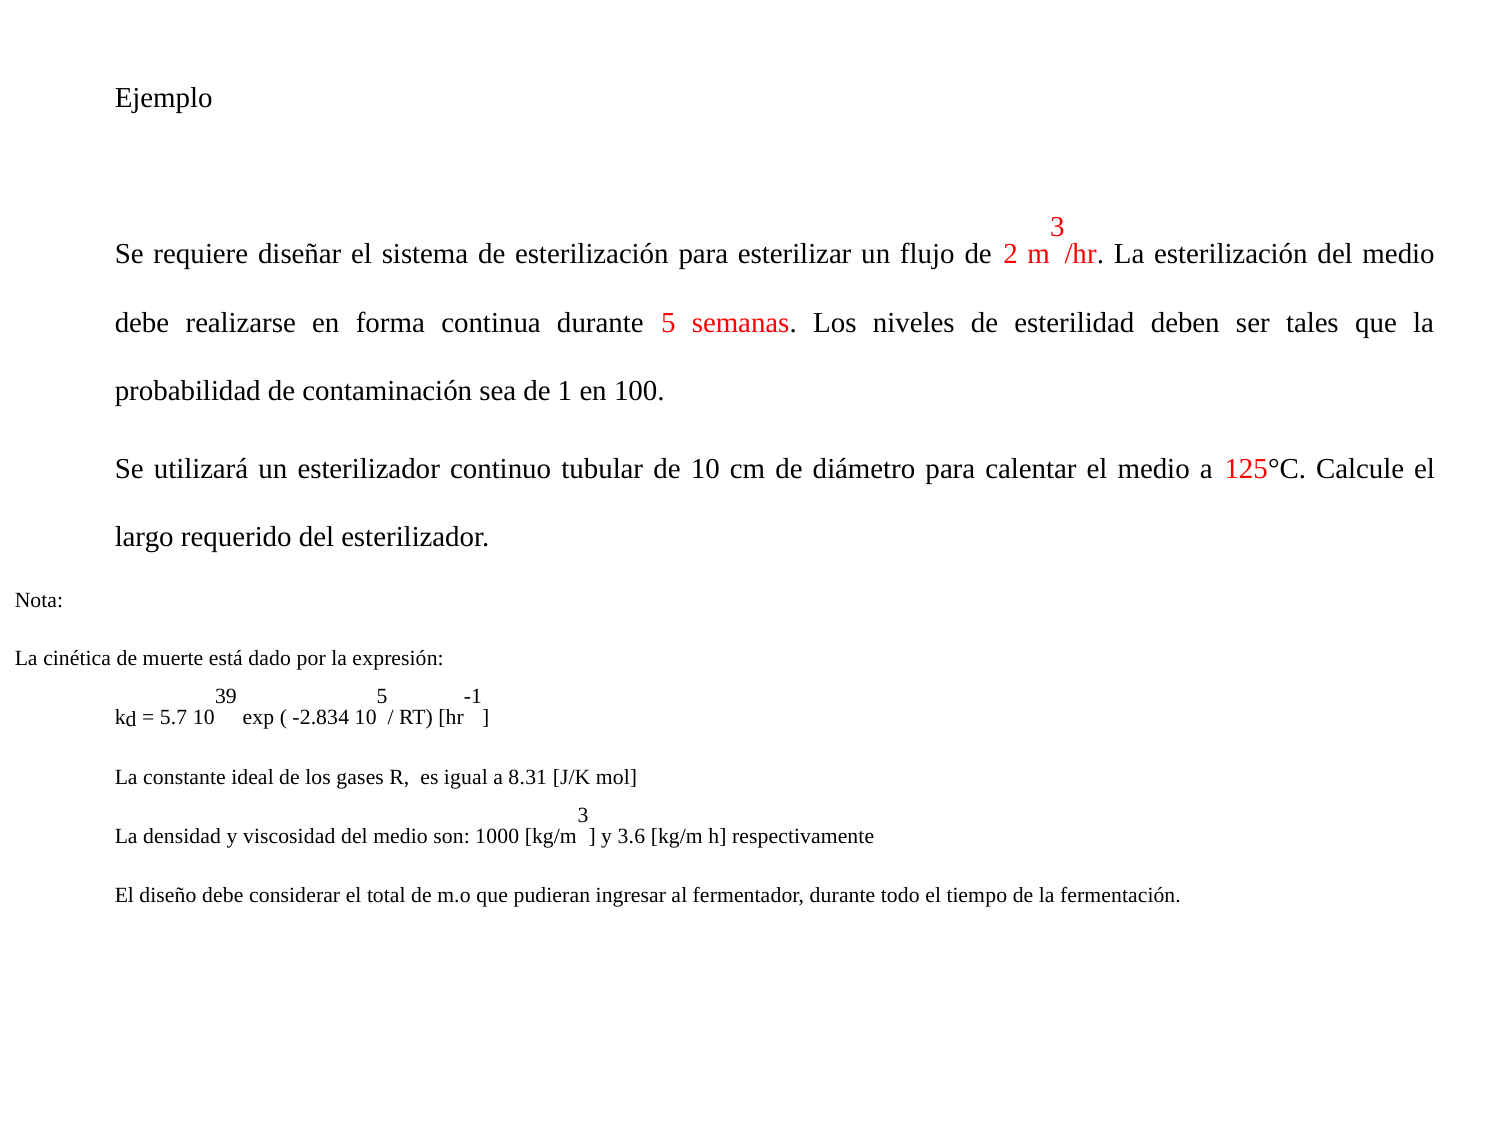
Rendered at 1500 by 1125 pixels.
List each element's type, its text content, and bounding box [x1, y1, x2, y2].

text_box Ejemplo Se requiere diseñar el sistema de esterilización para esterilizar un flujo de 2 m3/hr. La esterilización del medio debe realizarse en forma continua durante 5 semanas. Los niveles de esterilidad deben ser tales que la probabilidad de contaminación sea de 1 en 100. Se utilizará un esterilizador continuo tubular de 10 cm de diámetro para calentar el medio a 125°C. Calcule el largo requerido del esterilizador. Nota: La cinética de muerte está dado por la expresión: kd = 5.7 1039 exp ( -2.834 105/ RT) [hr-1] La constante ideal de los gases R, es igual a 8.31 [J/K mol] La densidad y viscosidad del medio son: 1000 [kg/m3] y 3.6 [kg/m h] respectivamente El diseño debe considerar el total de m.o que pudieran ingresar al fermentador, durante todo el tiempo de la fermentación. [0, 37, 1450, 700]
